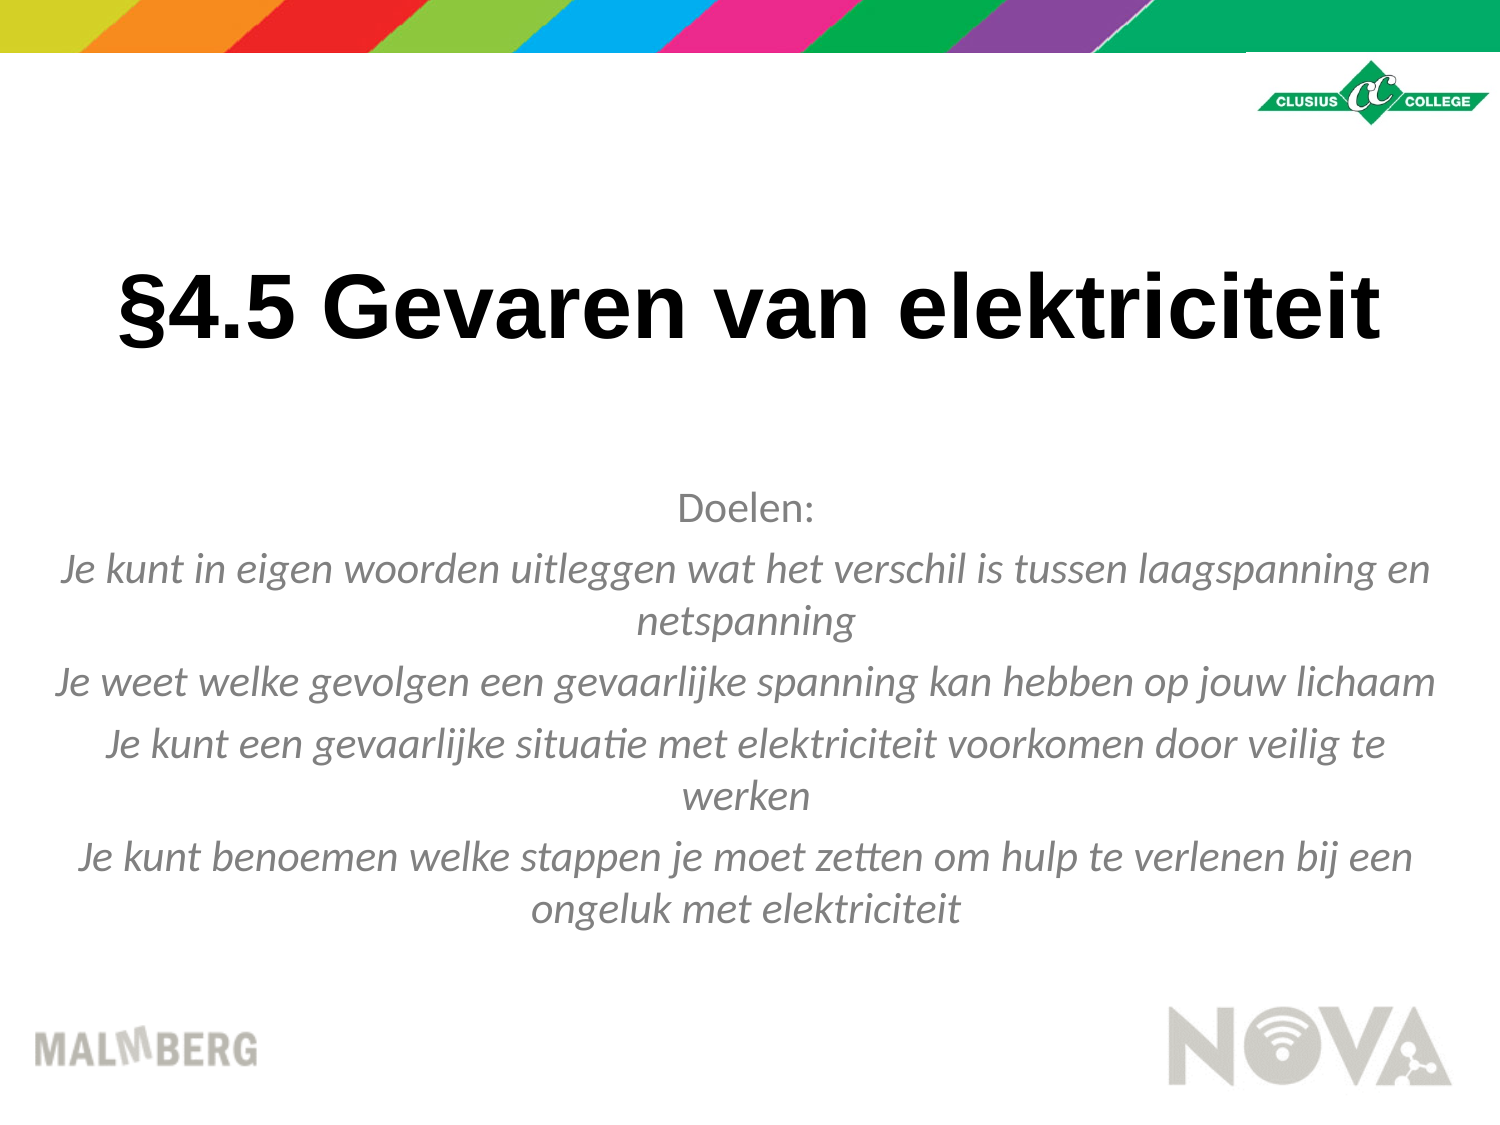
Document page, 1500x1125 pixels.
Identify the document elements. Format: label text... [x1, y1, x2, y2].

picture [658, 0, 1500, 133]
picture [0, 0, 573, 53]
picture [1164, 984, 1459, 1108]
subtitle Doelen: Je kunt in eigen woorden uitleggen wat het verschil is tussen laagspanning en netspanning Je weet welke gevolgen een gevaarlijke spanning kan hebben op jouw lichaam Je kunt een gevaarlijke situatie met elektriciteit voorkomen door veilig te werken Je kunt benoemen welke stappen je moet zetten om hulp te verlenen bij een ongeluk met elektriciteit [34, 471, 1459, 985]
title §4.5 Gevaren van elektriciteit [64, 181, 1436, 423]
picture [34, 1024, 260, 1068]
